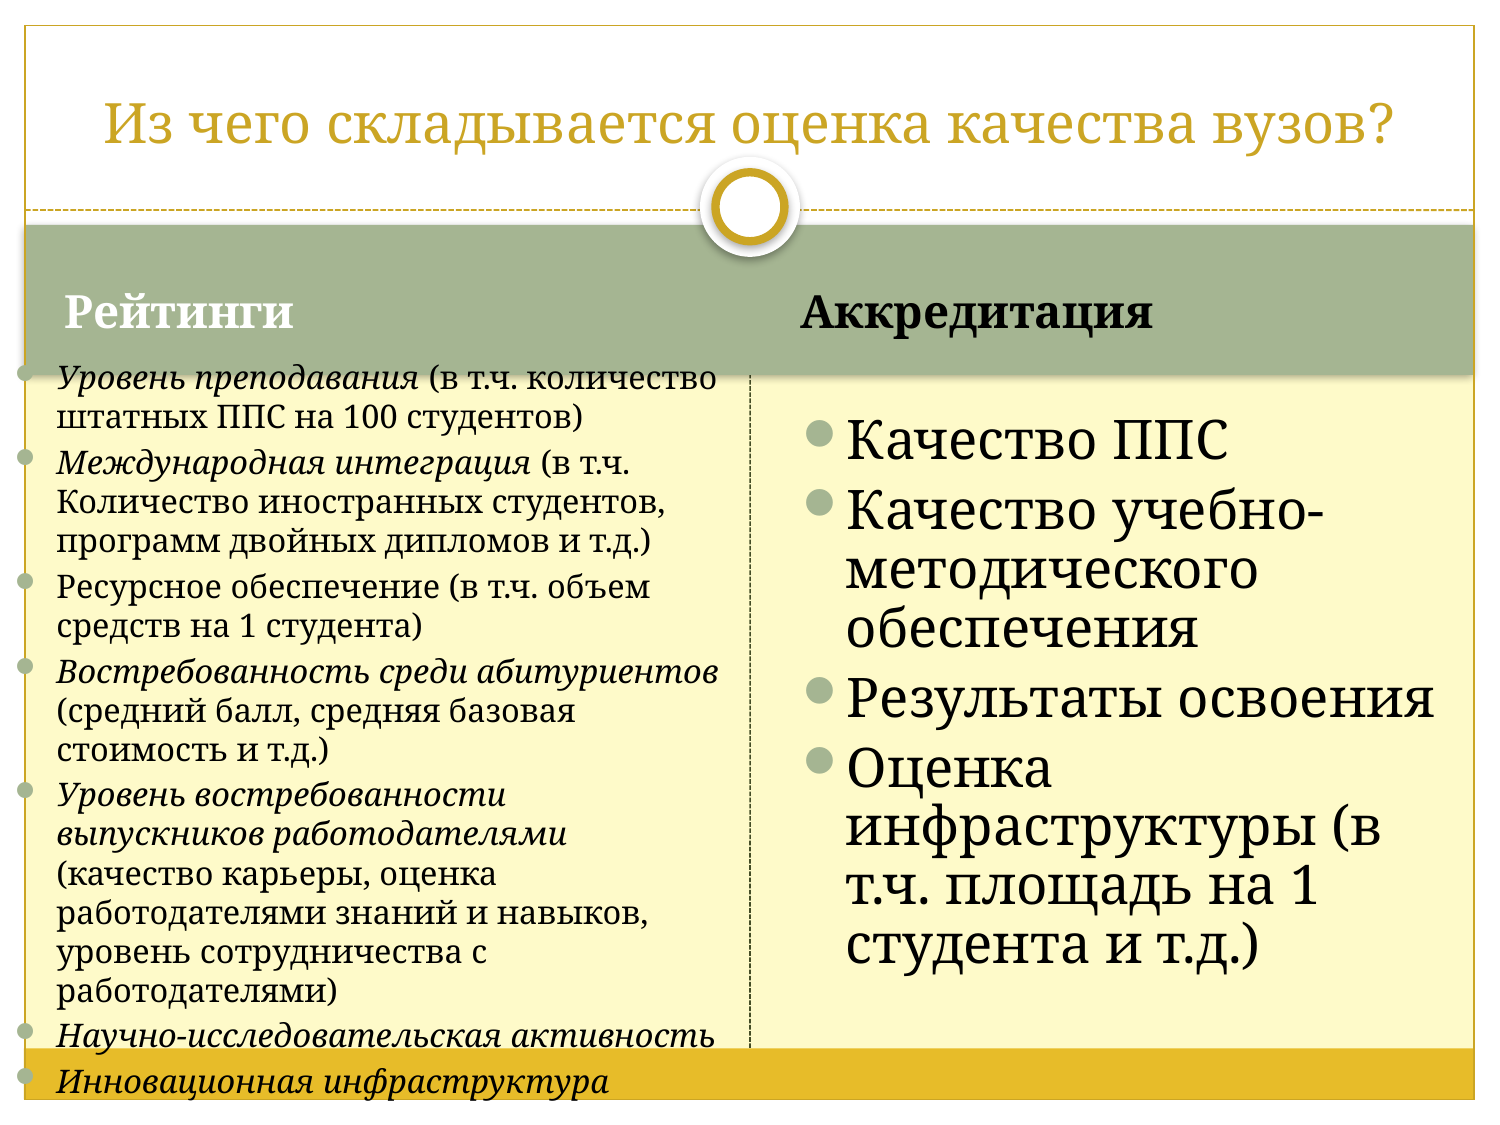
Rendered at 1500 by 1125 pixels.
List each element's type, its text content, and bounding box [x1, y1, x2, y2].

list Рейтинги [48, 249, 714, 349]
list Аккредитация [785, 249, 1450, 371]
list Уровень преподавания (в т.ч. количество штатных ППС на 100 студентов) Международная интеграция (в т.ч. Количество иностранных студентов, программ двойных дипломов и т.д.) Ресурсное обеспечение (в т.ч. объем средств на 1 студента) Востребованность среди абитуриентов (средний балл, средняя базовая стоимость и т.д.) Уровень востребованности выпускников работодателями (качество карьеры, оценка работодателями знаний и навыков, уровень сотрудничества с работодателями) Научно-исследовательская активность Инновационная инфраструктура [0, 349, 739, 1125]
list Качество ППС Качество учебно-методического обеспечения Результаты освоения Оценка инфраструктуры (в т.ч. площадь на 1 студента и т.д.) [787, 405, 1450, 1033]
title Из чего складывается оценка качества вузов? [49, 37, 1450, 162]
